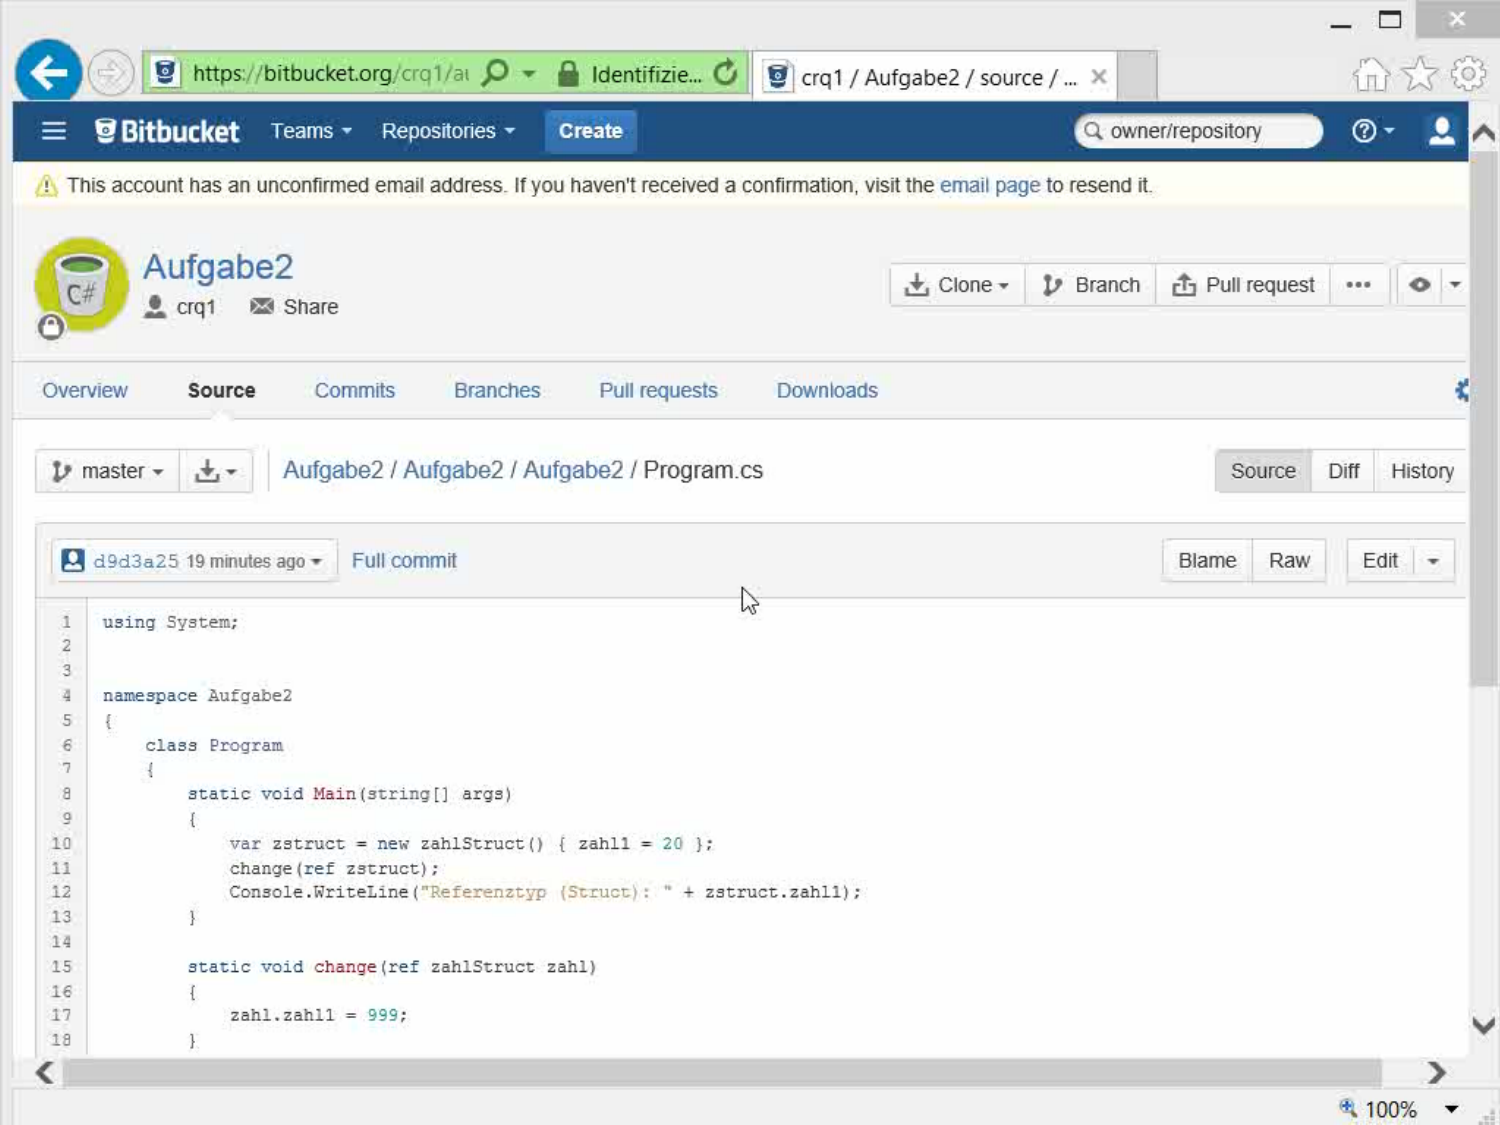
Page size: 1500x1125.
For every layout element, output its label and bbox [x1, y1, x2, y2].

text_box [0, 0, 1500, 1125]
